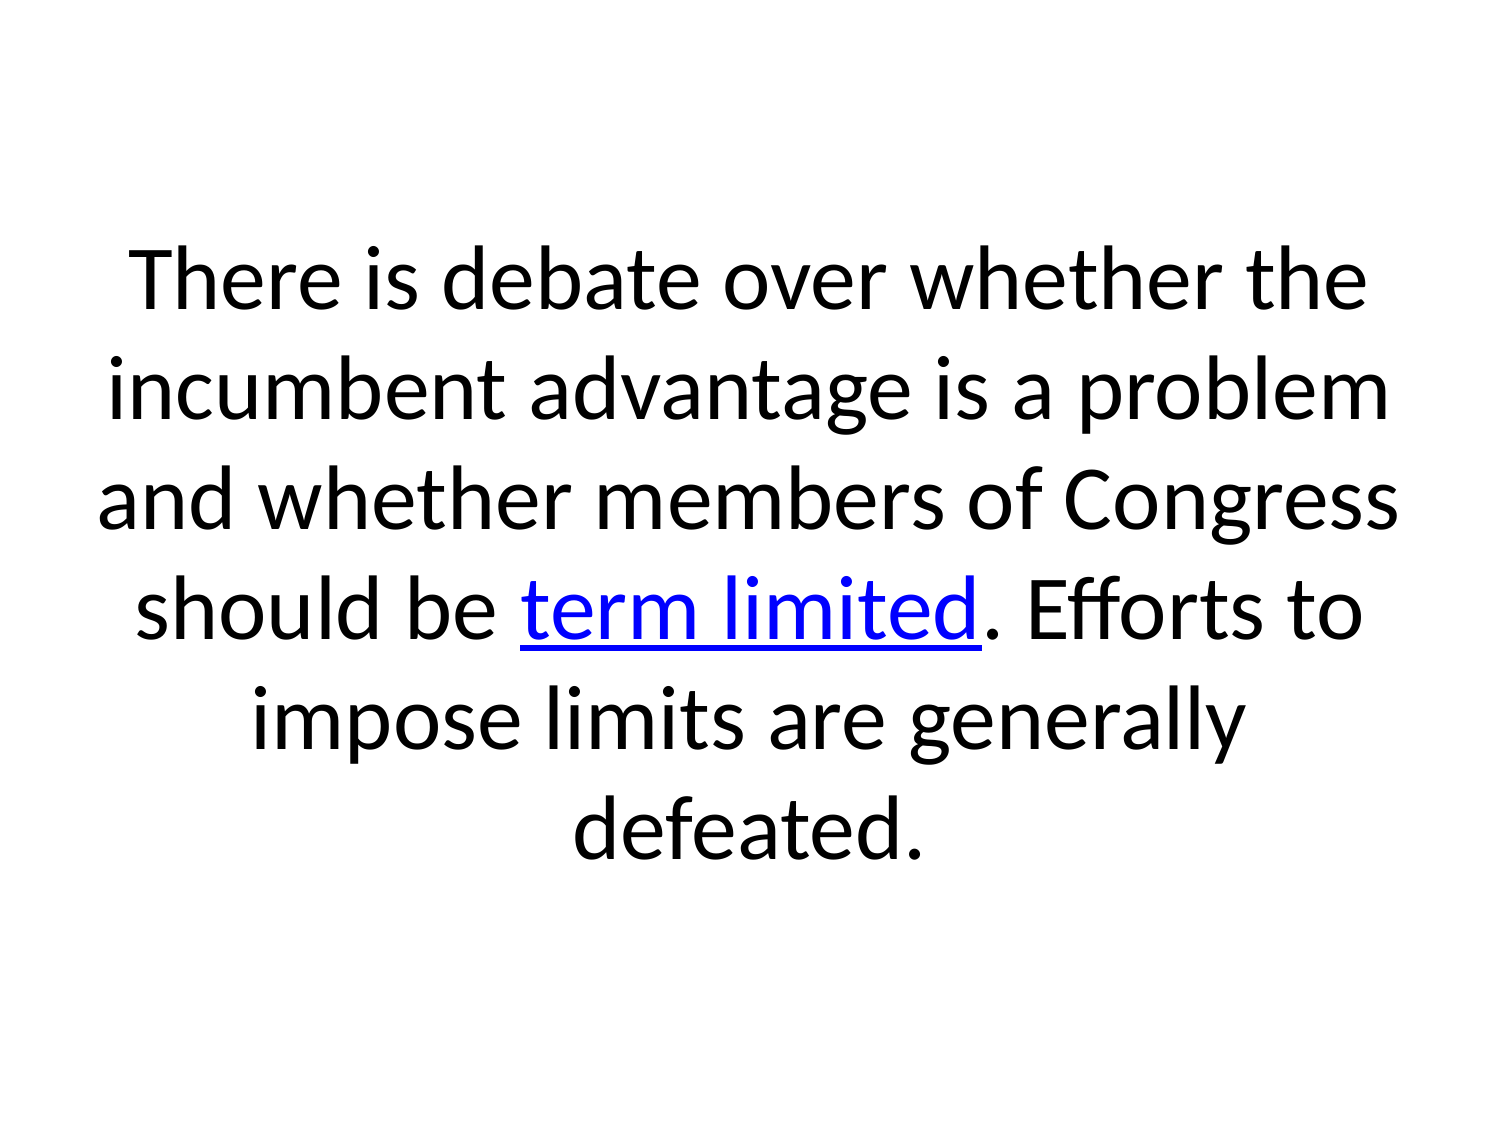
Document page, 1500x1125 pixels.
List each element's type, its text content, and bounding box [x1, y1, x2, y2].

title There is debate over whether the incumbent advantage is a problem and whether members of Congress should be term limited. Efforts to impose limits are generally defeated. [74, 44, 1426, 1051]
